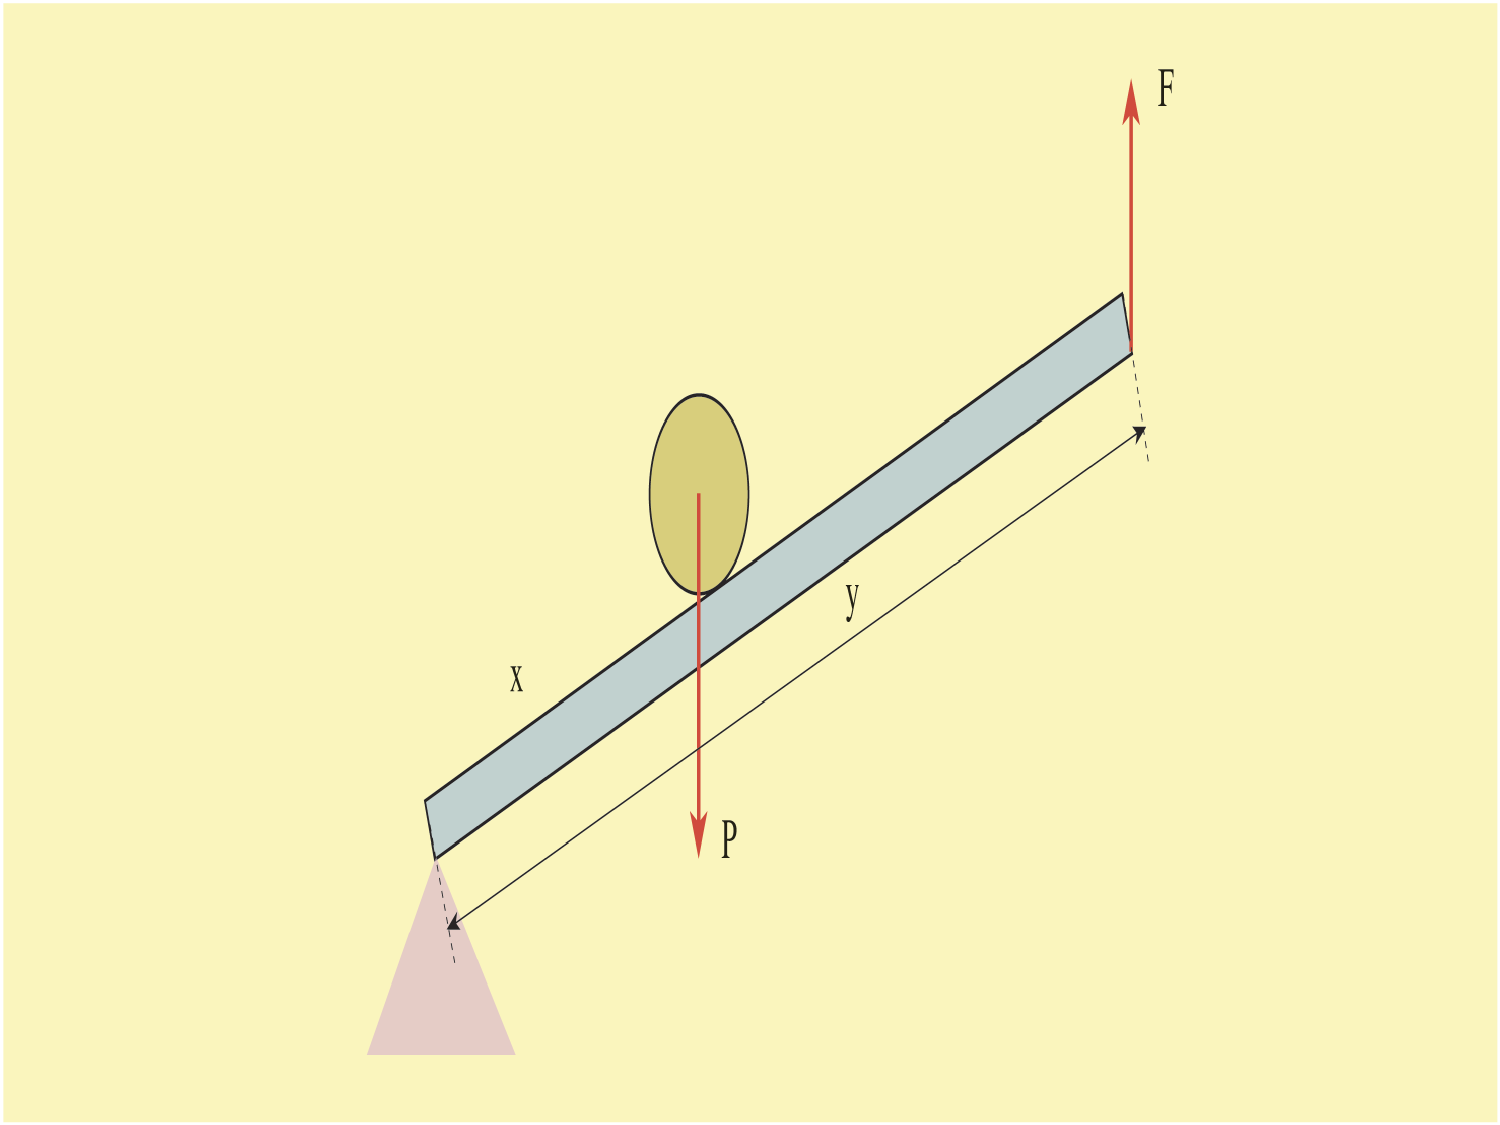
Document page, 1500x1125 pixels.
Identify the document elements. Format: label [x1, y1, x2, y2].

list [0, 0, 1500, 1125]
